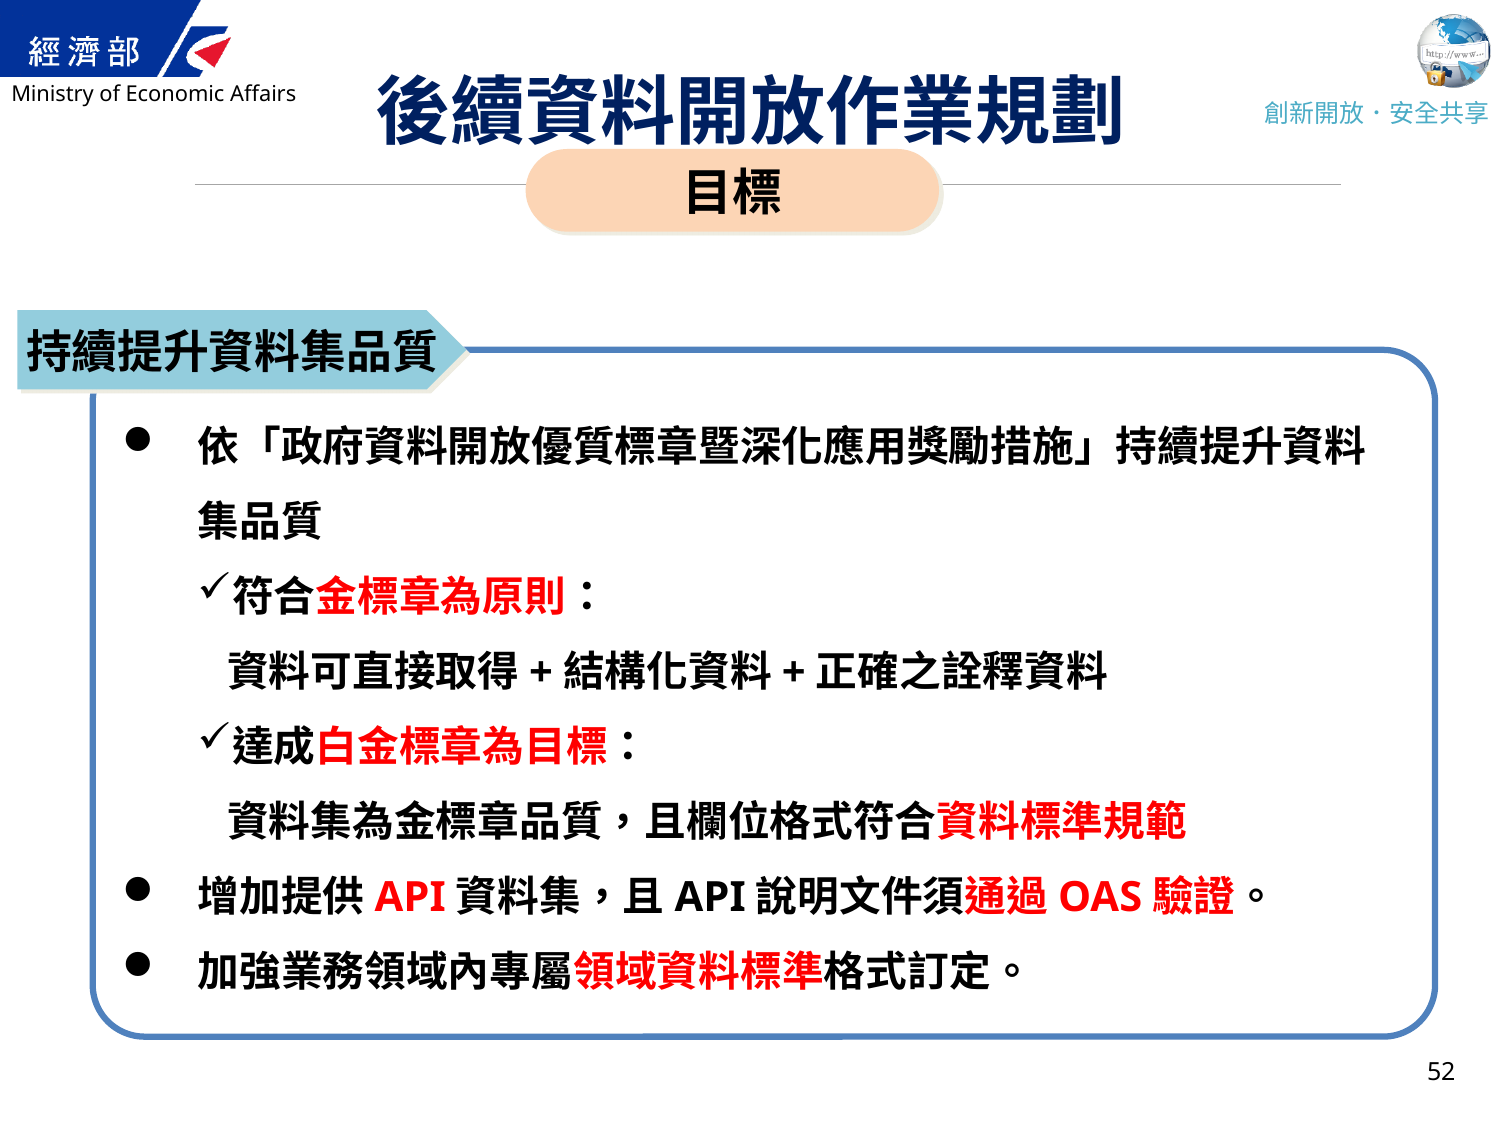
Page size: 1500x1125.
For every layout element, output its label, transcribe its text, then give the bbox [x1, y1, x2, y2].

picture [0, 0, 231, 77]
text_box 依「政府資料開放優質標章暨深化應用獎勵措施」持續提升資料集品質 符合金標章為原則： 資料可直接取得+結構化資料+正確之詮釋資料 達成白金標章為目標： 資料集為金標章品質，且欄位格式符合資料標準規範 增加提供API資料集，且API說明文件須通過OAS驗證。 加強業務領域內專屬領域資料標準格式訂定。 [92, 349, 1436, 1037]
text_box 持續提升資料集品質 [17, 310, 467, 390]
title 後續資料開放作業規劃 [75, 45, 1425, 173]
picture [1411, 10, 1495, 90]
text_box 目標 [525, 148, 940, 232]
slide_number 52 [1120, 1042, 1471, 1103]
